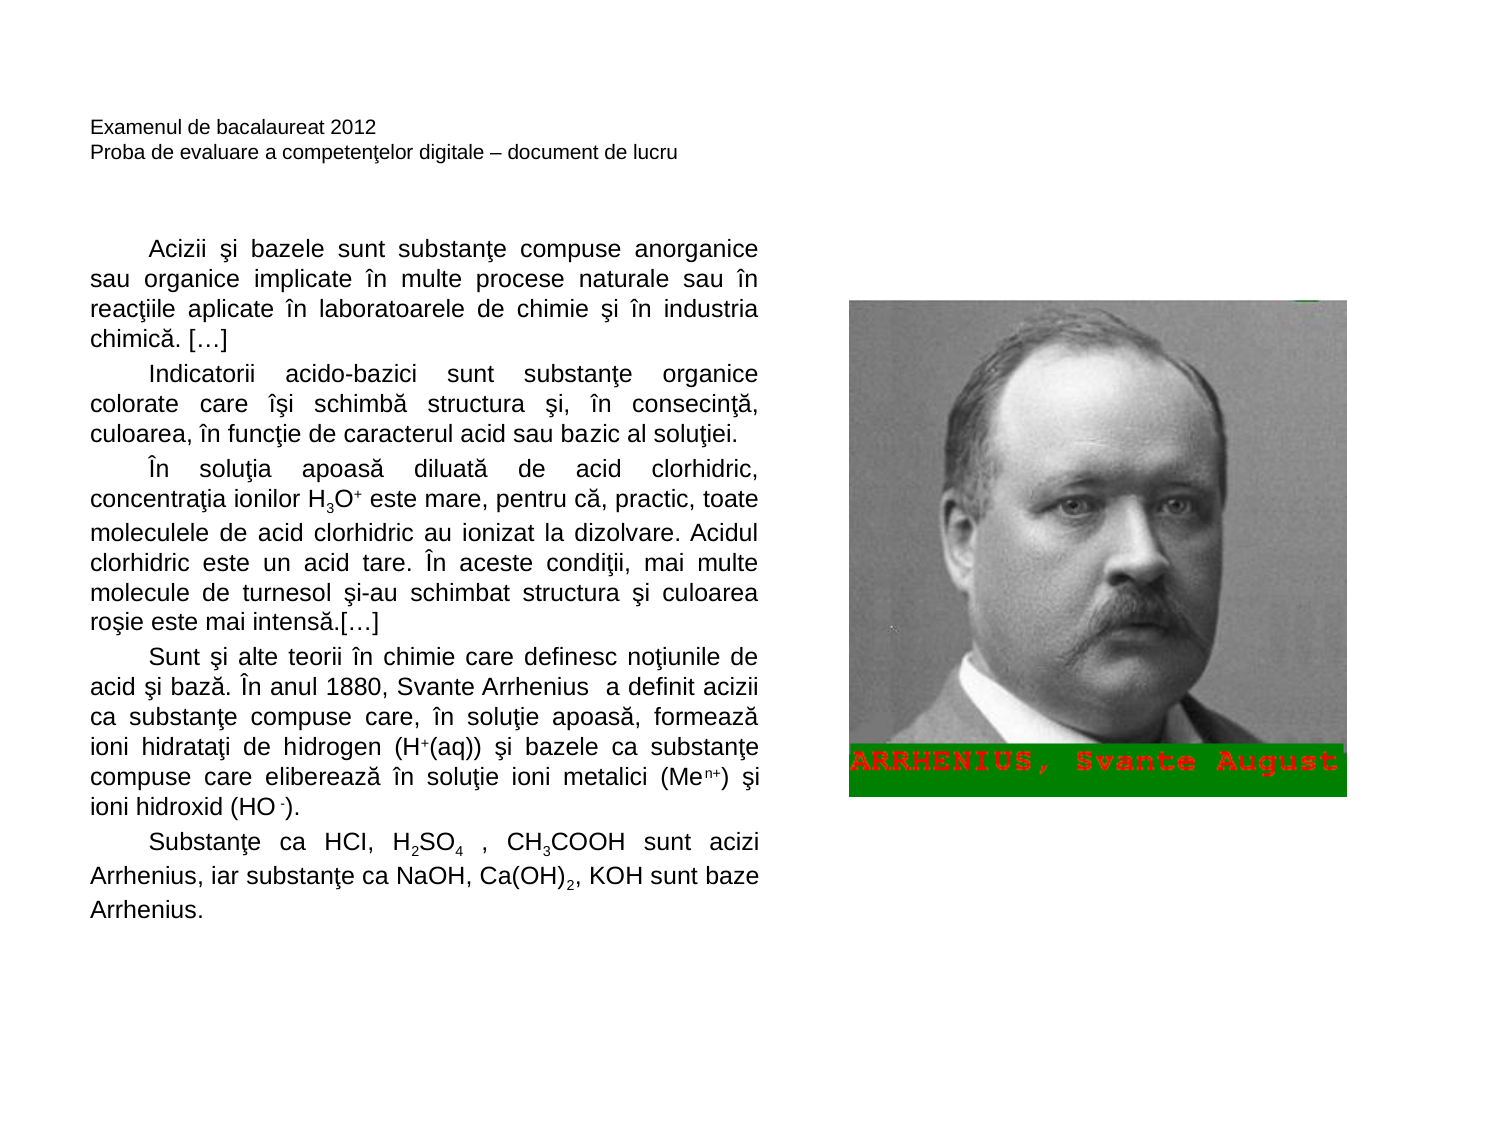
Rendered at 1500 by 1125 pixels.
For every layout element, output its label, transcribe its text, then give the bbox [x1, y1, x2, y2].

picture [849, 299, 1348, 798]
list Acizii şi bazele sunt substanţe compuse anorganice sau organice implicate în multe procese naturale sau în reacţiile aplicate în laboratoarele de chimie şi în industria chimică. […] Indicatorii acido-bazici sunt substanţe organice colorate care îşi schimbă structura şi, în consecinţă, culoarea, în funcţie de caracterul acid sau bazic al soluţiei. În soluţia apoasă diluată de acid clorhidric, concentraţia ionilor H3O+ este mare, pentru că, practic, toate moleculele de acid clorhidric au ionizat la dizolvare. Acidul clorhidric este un acid tare. În aceste condiţii, mai multe molecule de turnesol şi-au schimbat structura şi culoarea roşie este mai intensă.[…] Sunt şi alte teorii în chimie care definesc noţiunile de acid şi bază. În anul 1880, Svante Arrhenius a definit acizii ca substanţe compuse care, în soluţie apoasă, formează ioni hidrataţi de hidrogen (H+(aq)) şi bazele ca substanţe compuse care eliberează în soluţie ioni metalici (Men+) şi ioni hidroxid (HO -). Substanţe ca HCI, H2SO4 , CH3COOH sunt acizi Arrhenius, iar substanţe ca NaOH, Ca(OH)2, KOH sunt baze Arrhenius. [74, 224, 776, 976]
title Examenul de bacalaureat 2012 Proba de evaluare a competenţelor digitale – document de lucru [74, 44, 1426, 233]
